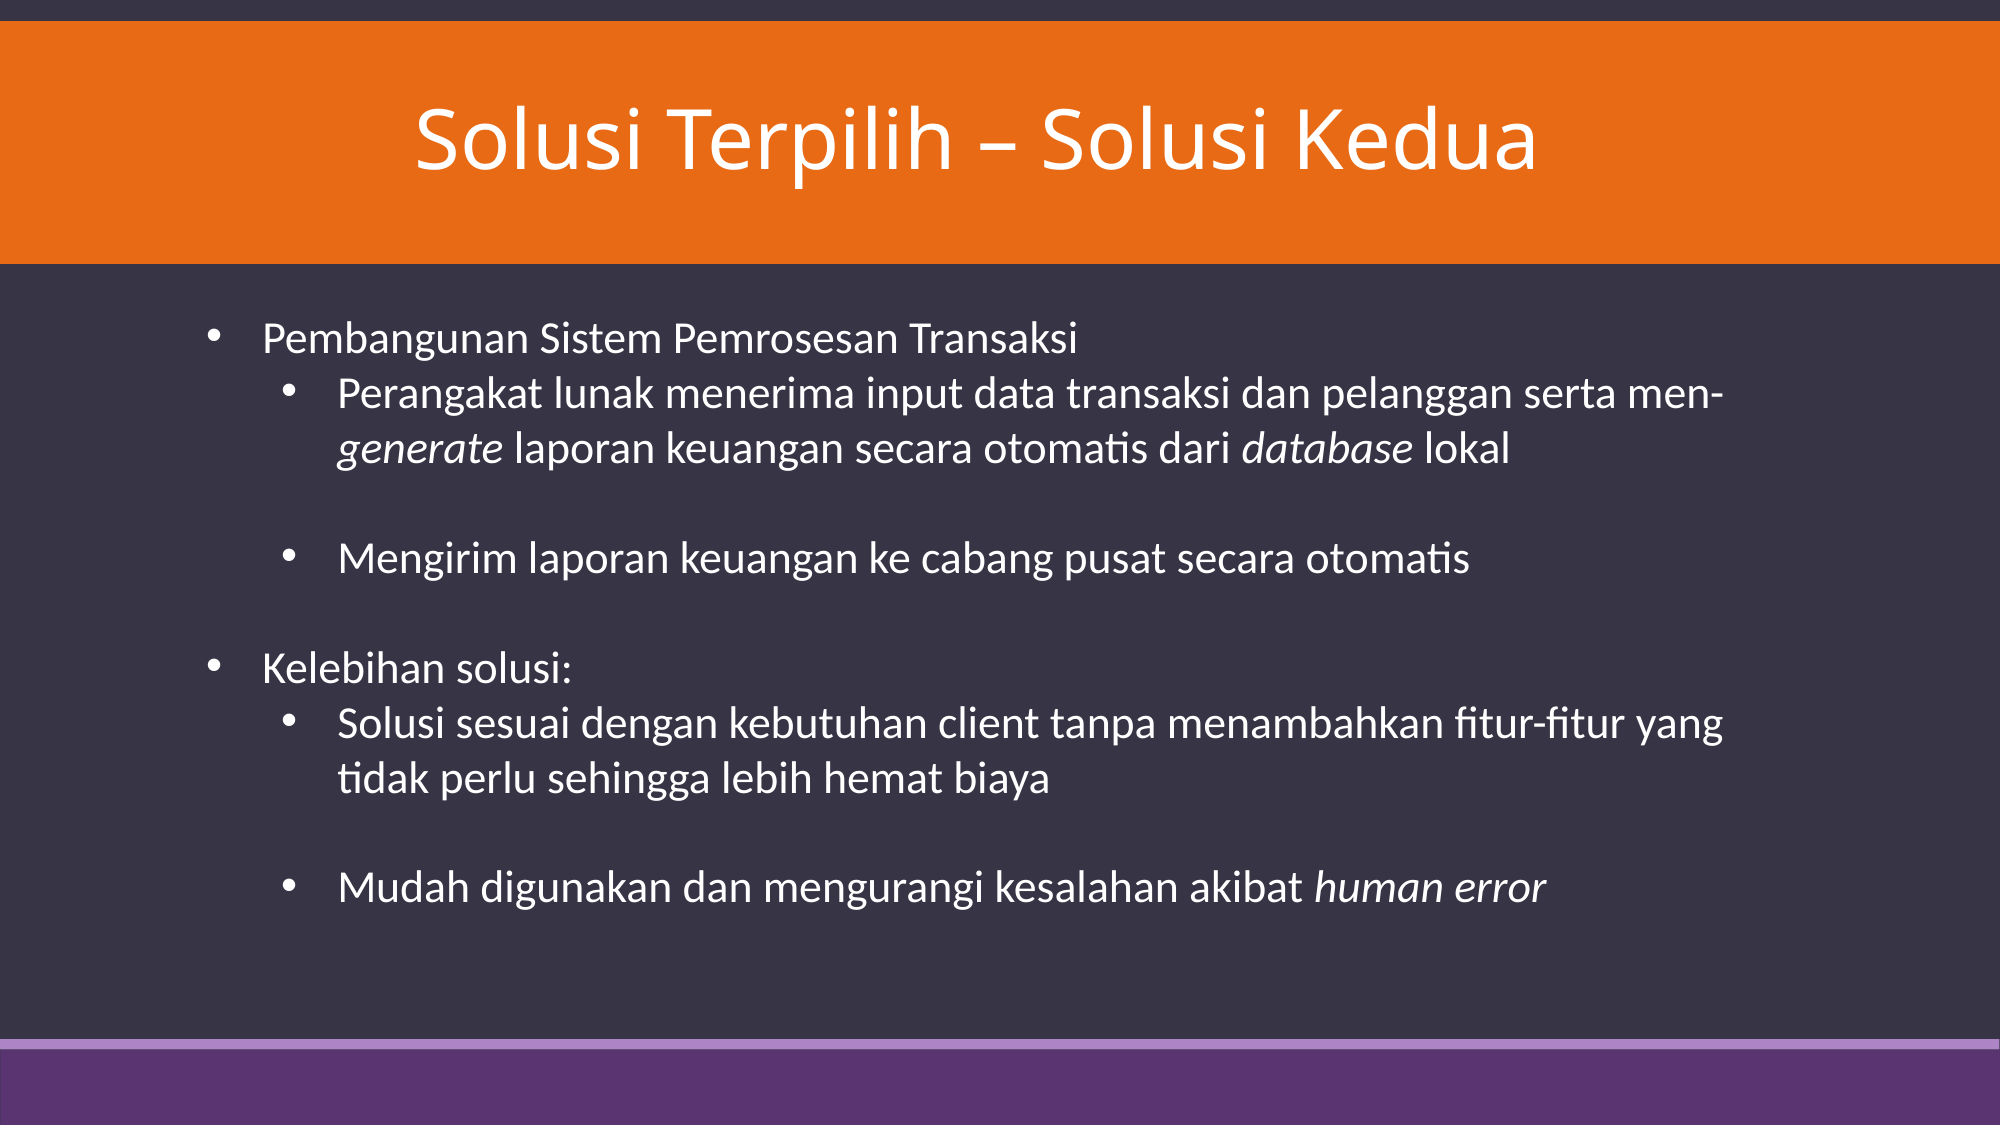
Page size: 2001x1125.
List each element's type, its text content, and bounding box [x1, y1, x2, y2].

picture [0, 21, 2000, 265]
text_box Pembangunan Sistem Pemrosesan Transaksi Perangakat lunak menerima input data transaksi dan pelanggan serta men-generate laporan keuangan secara otomatis dari database lokal Mengirim laporan keuangan ke cabang pusat secara otomatis Kelebihan solusi: Solusi sesuai dengan kebutuhan client tanpa menambahkan fitur-fitur yang tidak perlu sehingga lebih hemat biaya Mudah digunakan dan mengurangi kesalahan akibat human error [191, 299, 1776, 980]
